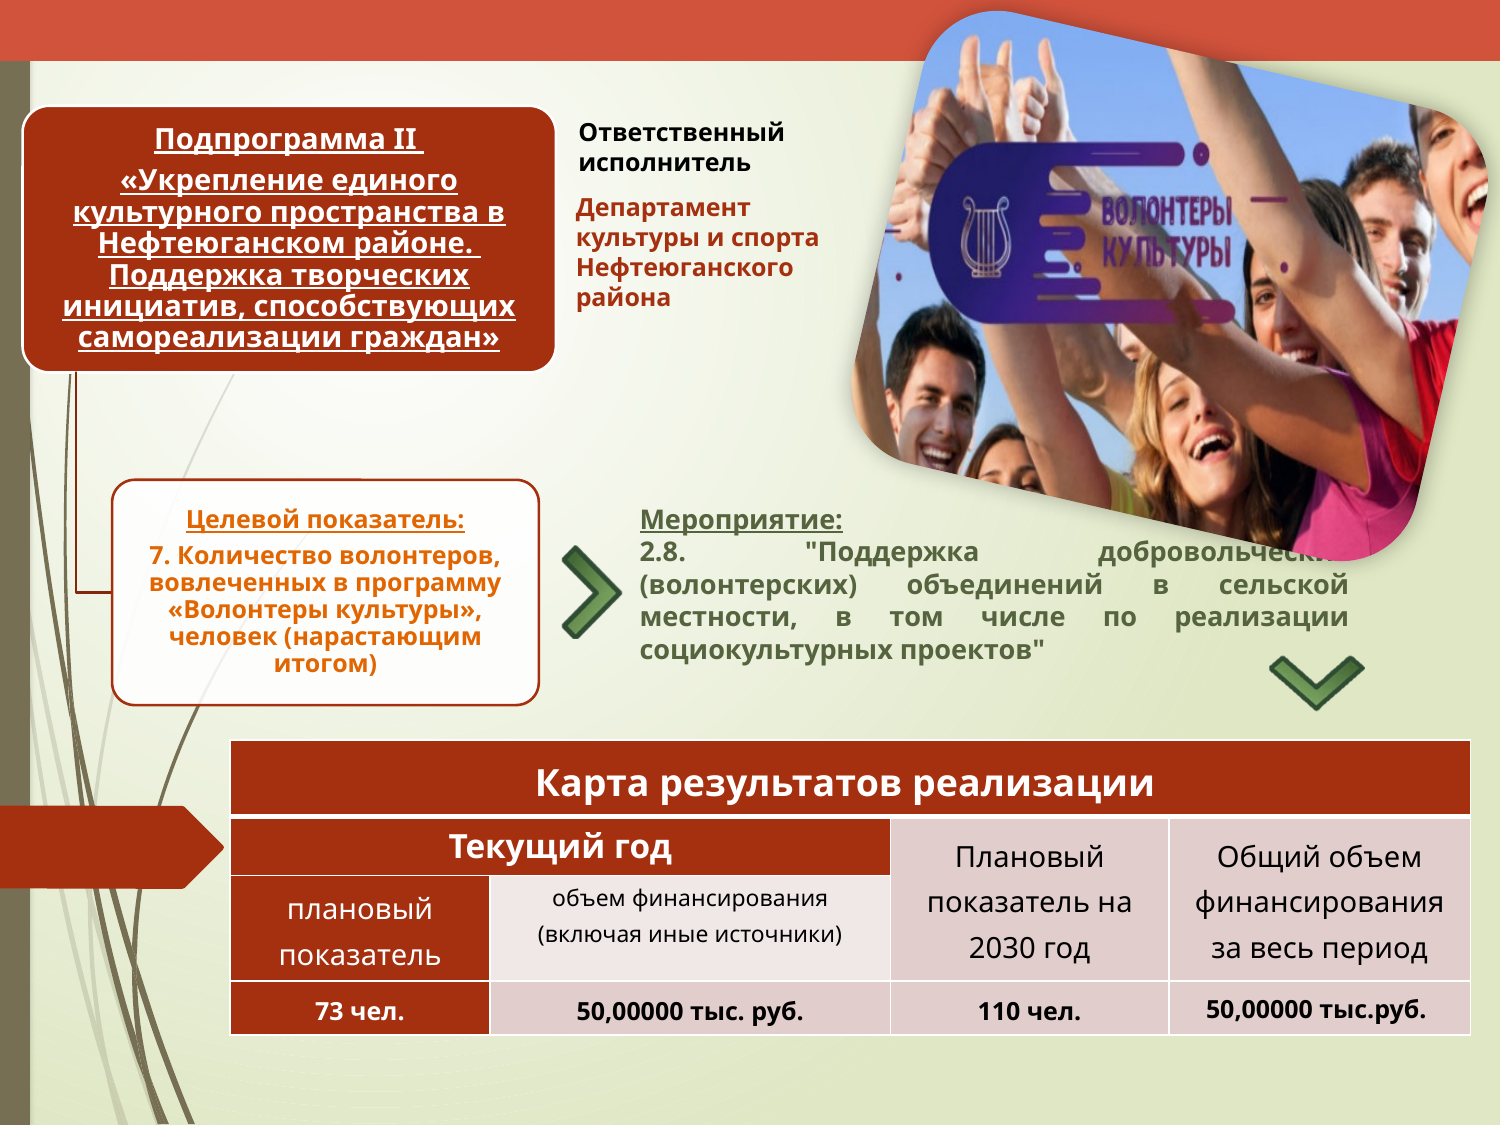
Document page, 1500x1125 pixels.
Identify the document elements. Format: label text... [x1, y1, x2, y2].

table_cell плановый показатель [231, 876, 489, 980]
table_header Карта результатов реализации [231, 741, 1470, 814]
table_cell 73 чел. [231, 982, 489, 1034]
picture [562, 527, 689, 657]
picture [1269, 654, 1365, 772]
picture [0, 0, 1500, 562]
table_cell Общий объем финансирования за весь период [1170, 819, 1470, 980]
table_cell 50,00000 тыс.руб. [1170, 982, 1470, 1034]
text_box Департамент культуры и спорта Нефтеюганского района [561, 184, 874, 319]
table_cell 110 чел. [891, 982, 1168, 1034]
text_box Мероприятие: 2.8. "Поддержка добровольческих (волонтерских) объединений в сельской местности, в том числе по реализации социокультурных проектов" [624, 494, 1365, 672]
table_cell Текущий год [231, 819, 890, 875]
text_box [22, 75, 557, 762]
text_box Ответственный исполнитель [563, 108, 864, 184]
table_cell объем финансирования (включая иные источники) [491, 876, 890, 980]
table_cell Плановый показатель на 2030 год [891, 819, 1168, 980]
table_cell 50,00000 тыс. руб. [491, 982, 890, 1034]
